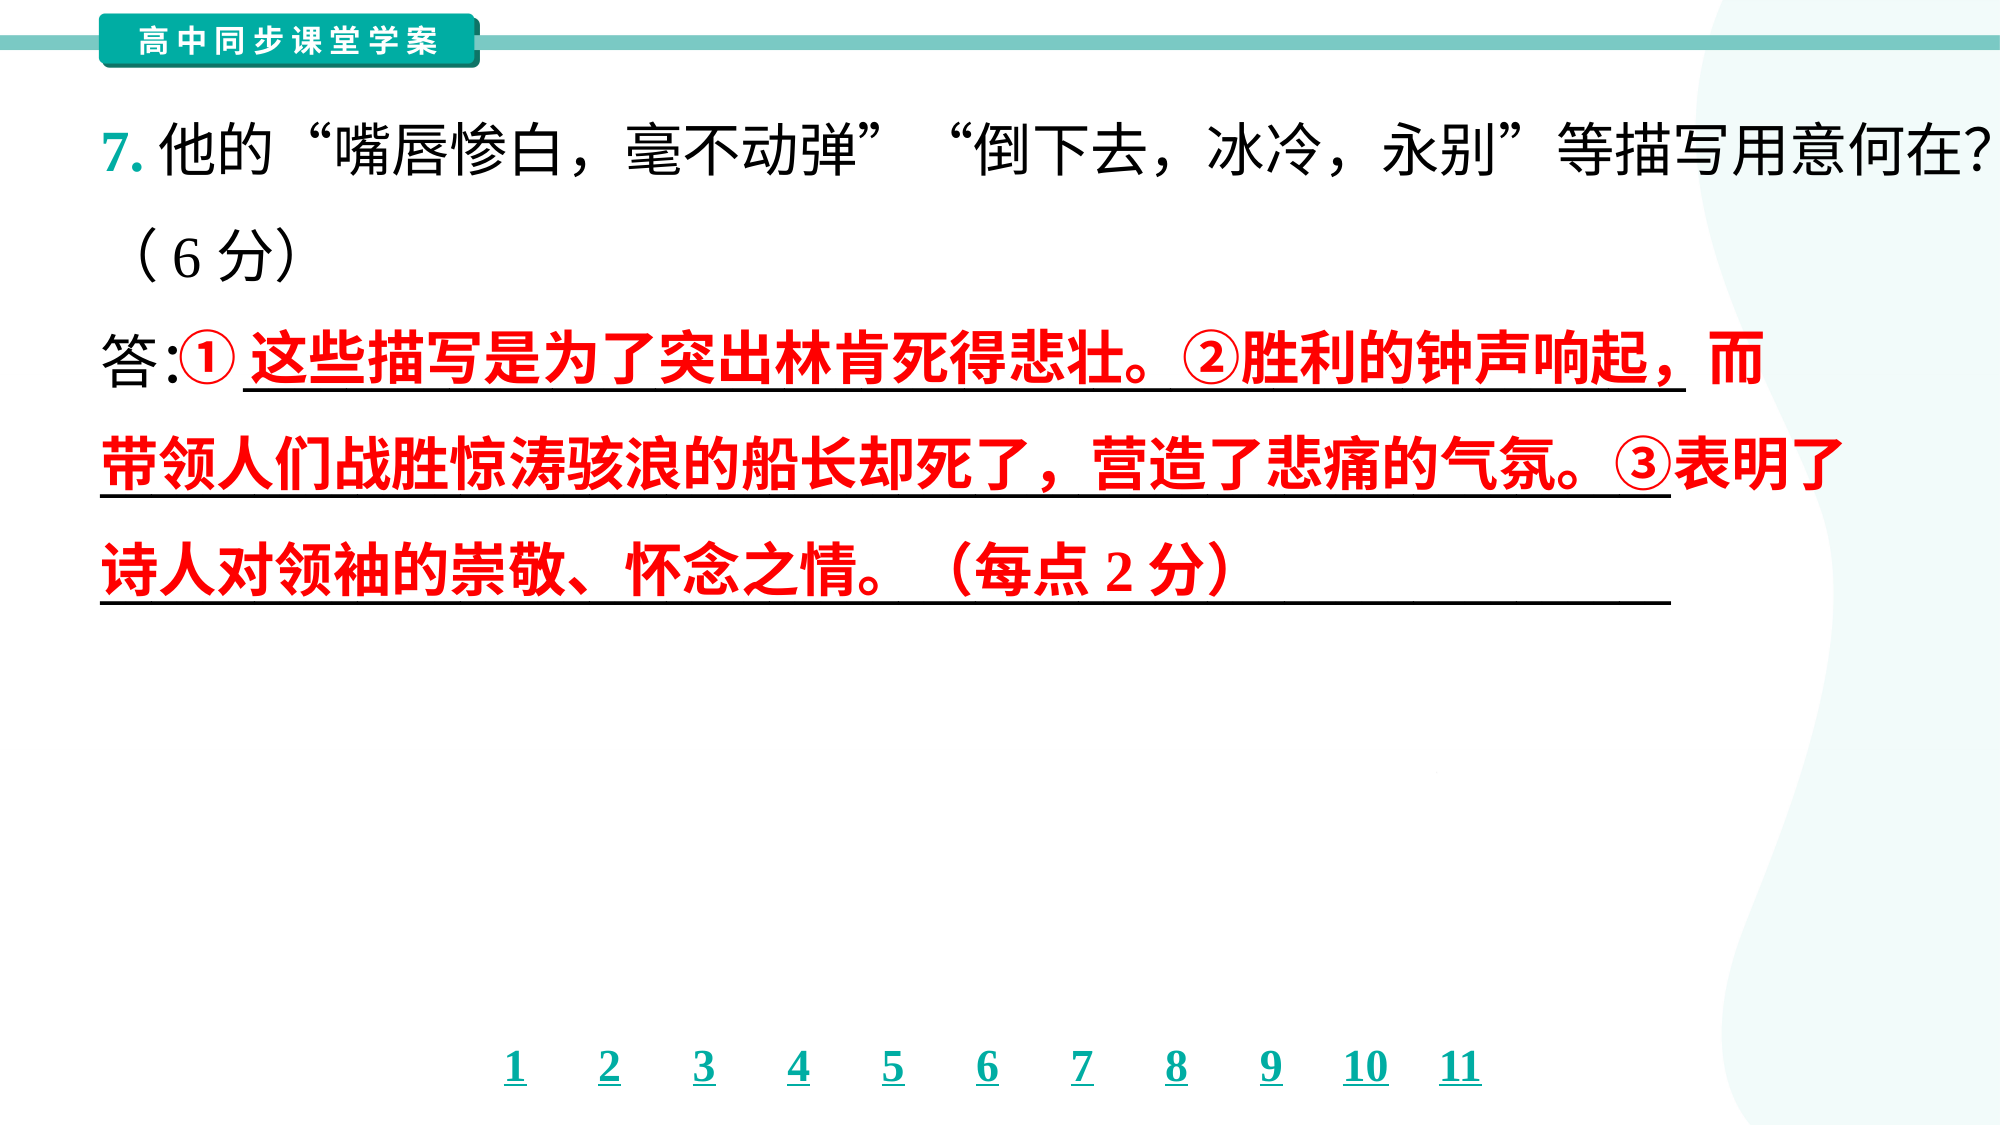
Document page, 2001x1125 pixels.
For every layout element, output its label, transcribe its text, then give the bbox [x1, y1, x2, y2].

text_box 7.他的“嘴唇惨白，毫不动弹”“倒下去，冰冷，永别”等描写用意何在？ （6分） 答： ________________________________________________________ _____________________________________________________________ _____________________________________________________________ [100, 604, 1899, 608]
text_box ①这些描写是为了突出林肯死得悲壮。②胜利的钟声响起，而 带领人们战胜惊涛骇浪的船长却死了，营造了悲痛的气氛。③表明了 诗人对领袖的崇敬、怀念之情。（每点2分） [100, 284, 1899, 604]
picture [0, 0, 2000, 1125]
text_box 7.他的“嘴唇惨白，毫不动弹”“倒下去，冰冷，永别”等描写用意何在？ （6分） 答： ________________________________________________________ _____________________________________________________________ _____________________________________________________________ [100, 76, 1899, 284]
